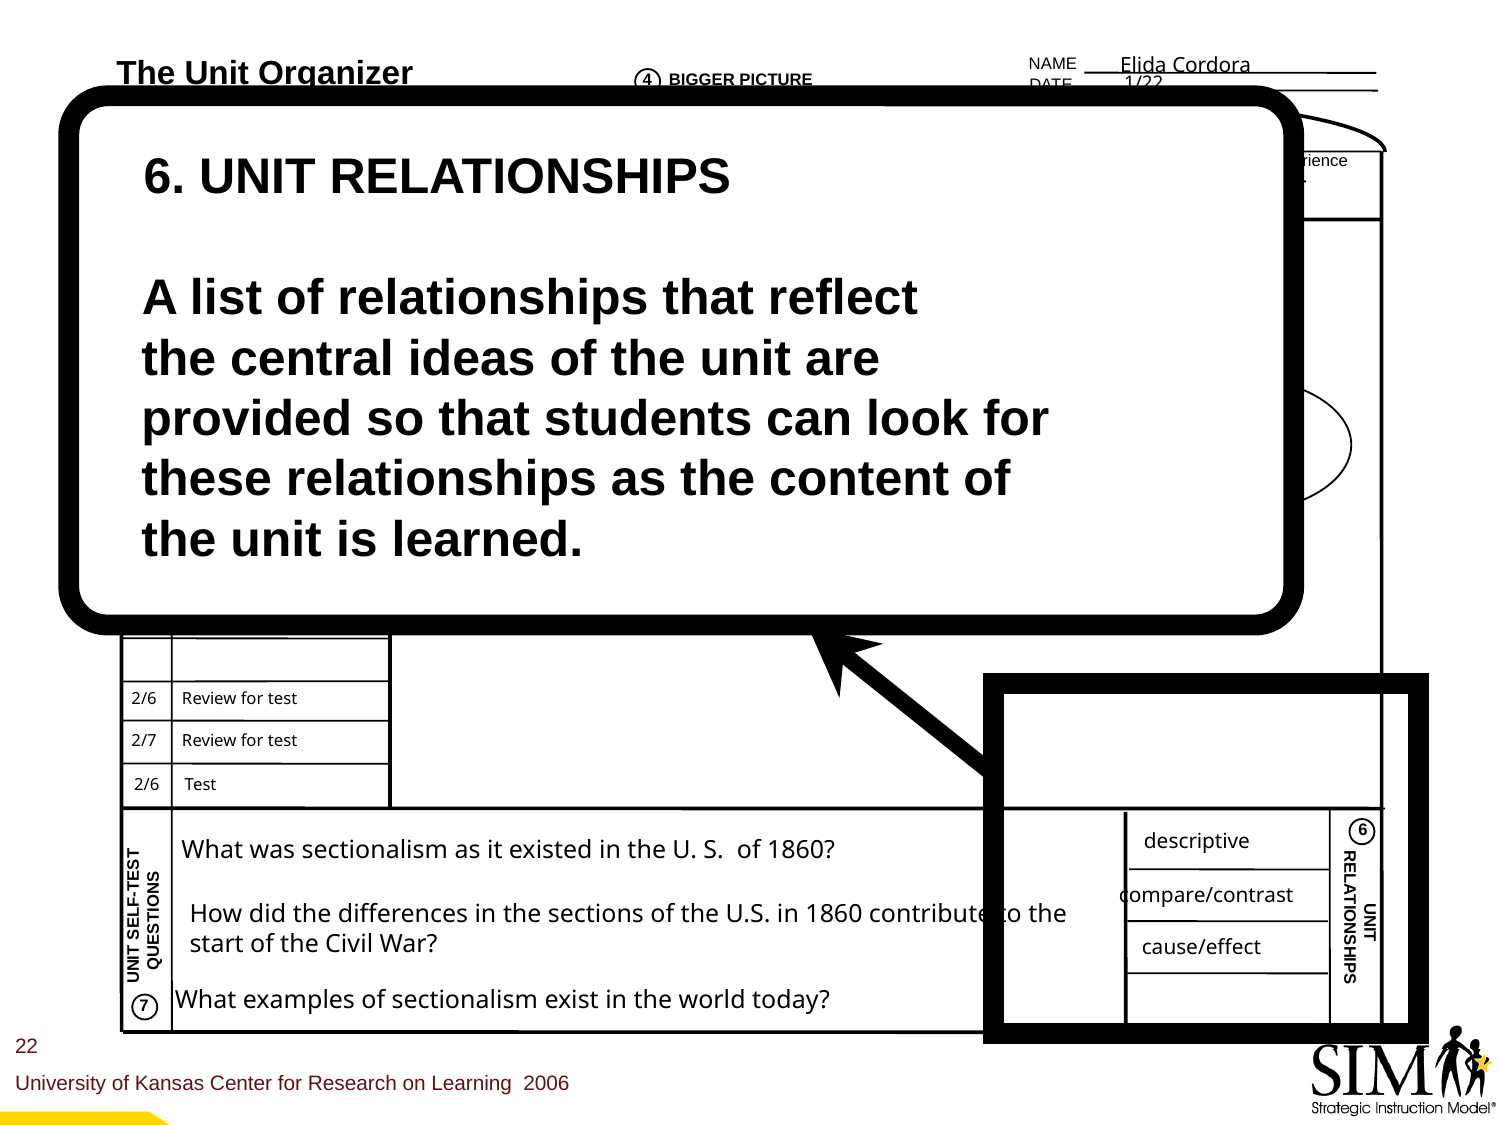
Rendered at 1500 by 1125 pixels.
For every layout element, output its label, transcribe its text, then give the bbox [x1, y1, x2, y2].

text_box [115, 50, 1386, 94]
slide_number 22 [0, 1024, 313, 1062]
picture [1308, 1015, 1500, 1125]
footer University of Kansas Center for Research on Learning 2006 [0, 1062, 626, 1101]
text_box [68, 95, 1419, 1034]
